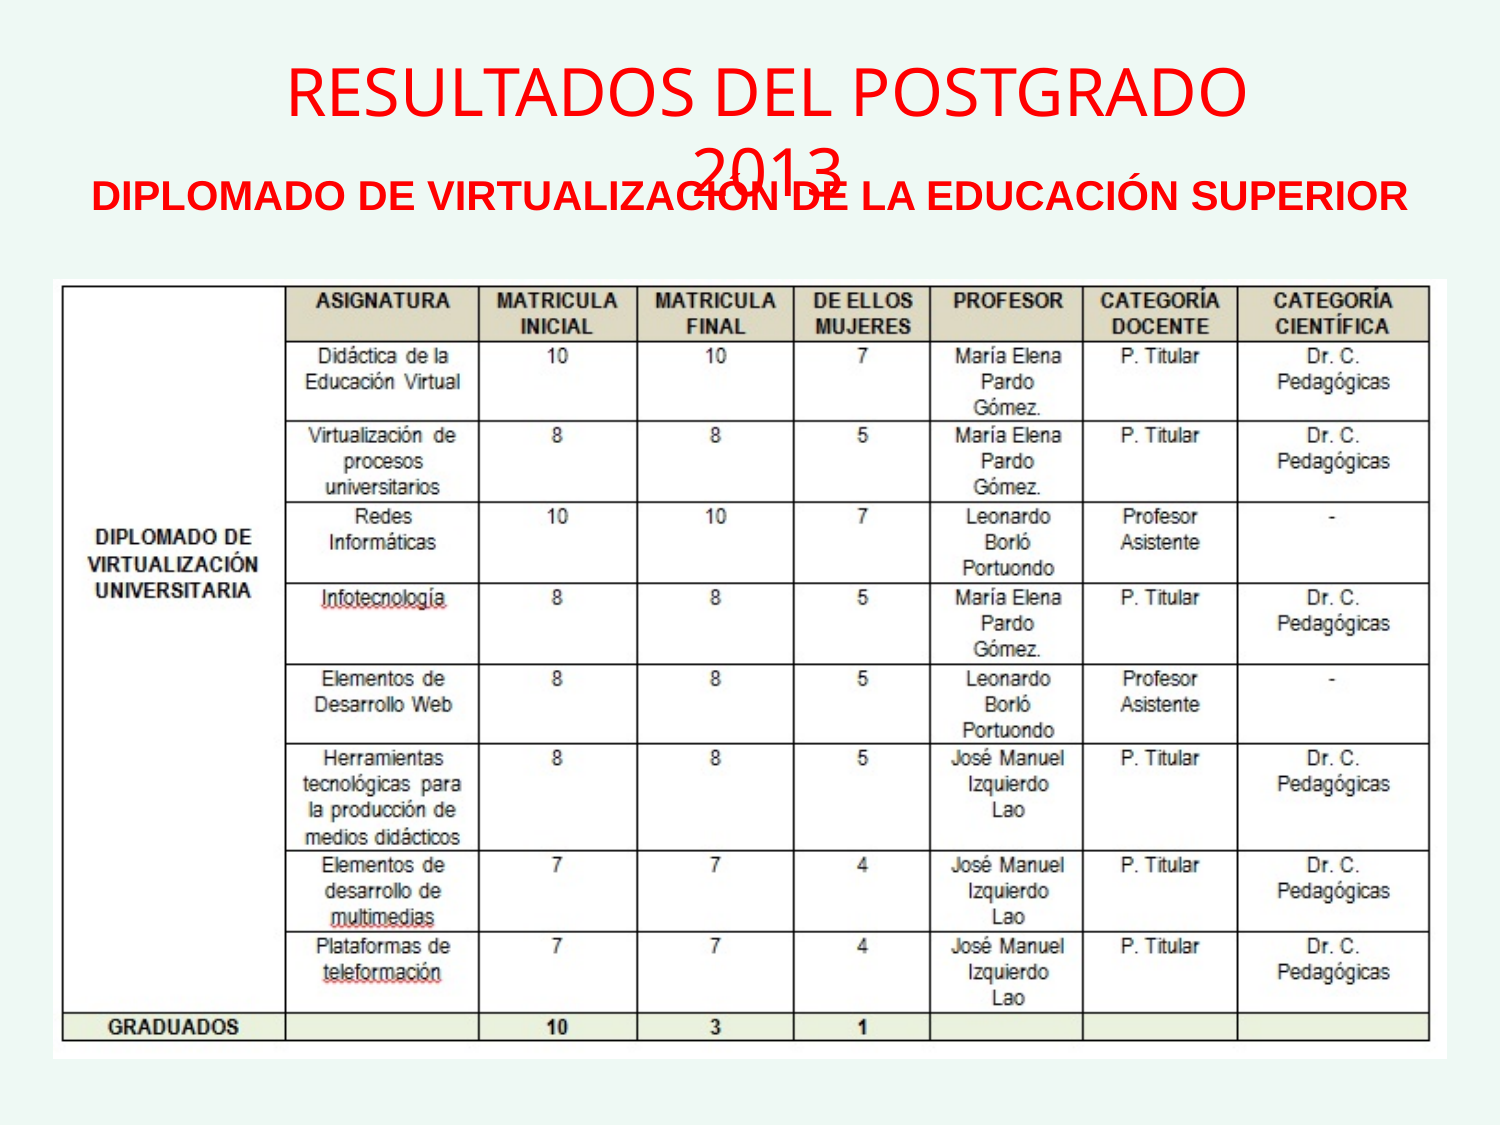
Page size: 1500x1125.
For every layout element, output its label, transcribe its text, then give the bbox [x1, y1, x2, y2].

text_box RESULTADOS DEL POSTGRADO 2013 [206, 42, 1330, 160]
text_box DIPLOMADO DE VIRTUALIZACIÓN DE LA EDUCACIÓN SUPERIOR [53, 160, 1447, 226]
picture [52, 279, 1448, 1059]
